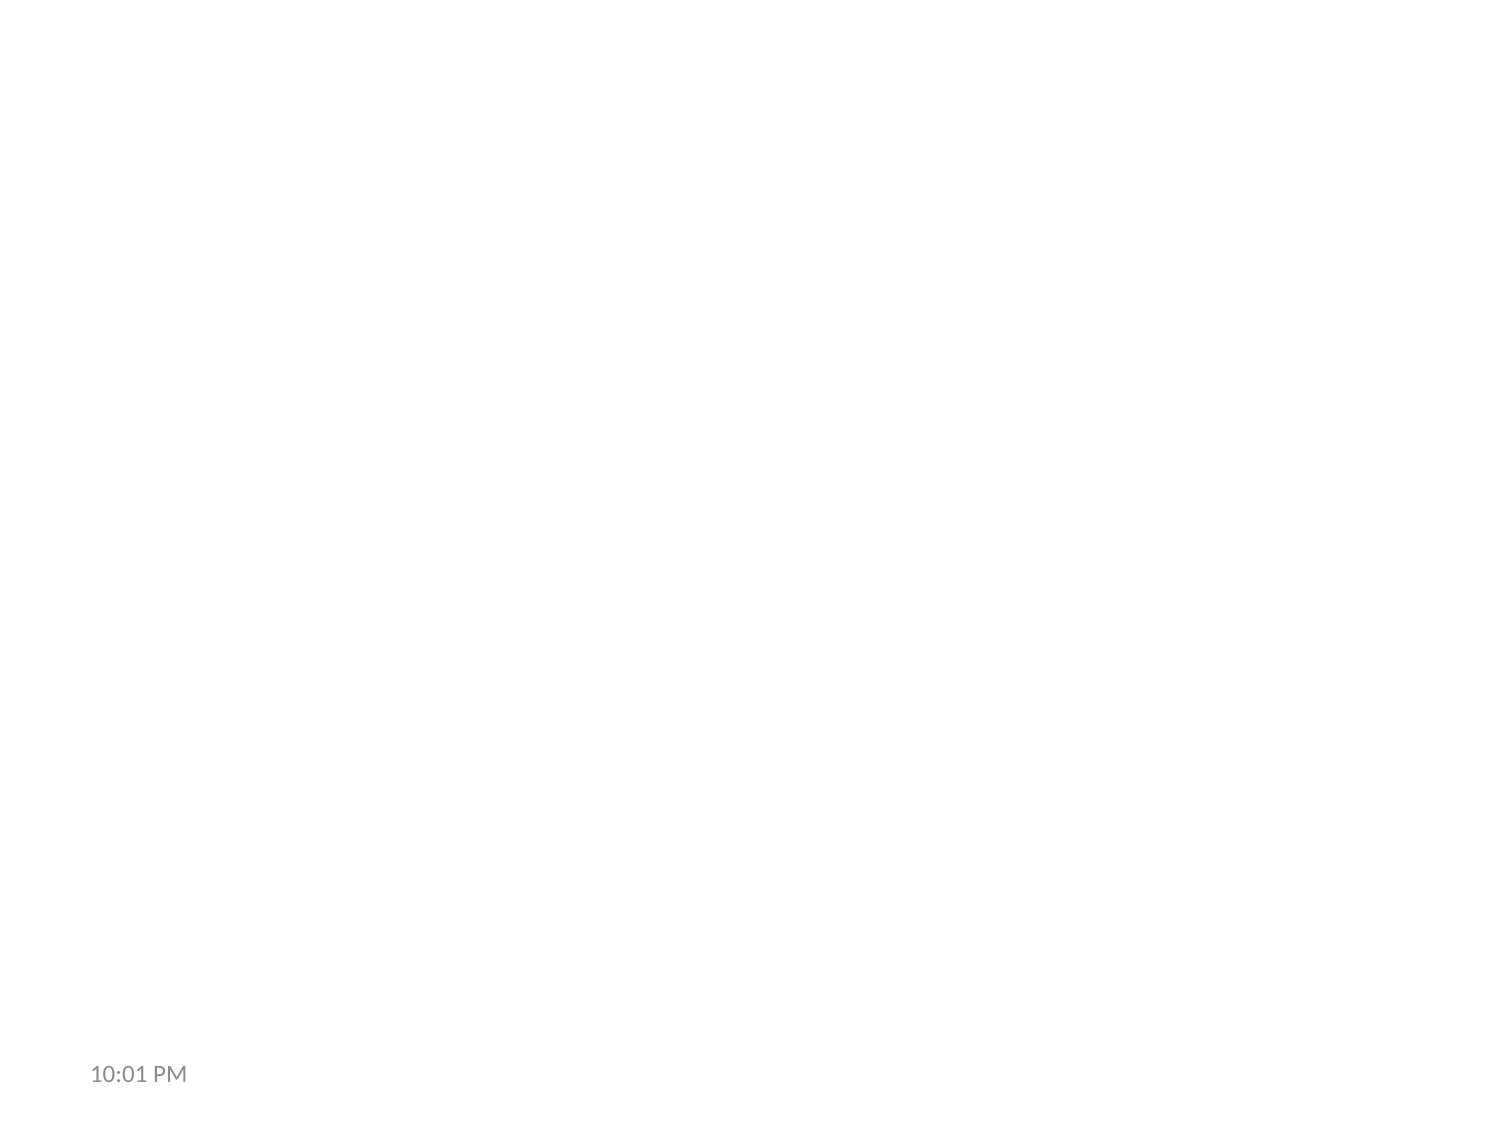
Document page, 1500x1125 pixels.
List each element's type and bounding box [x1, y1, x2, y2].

slide_number [75, 1042, 425, 1103]
